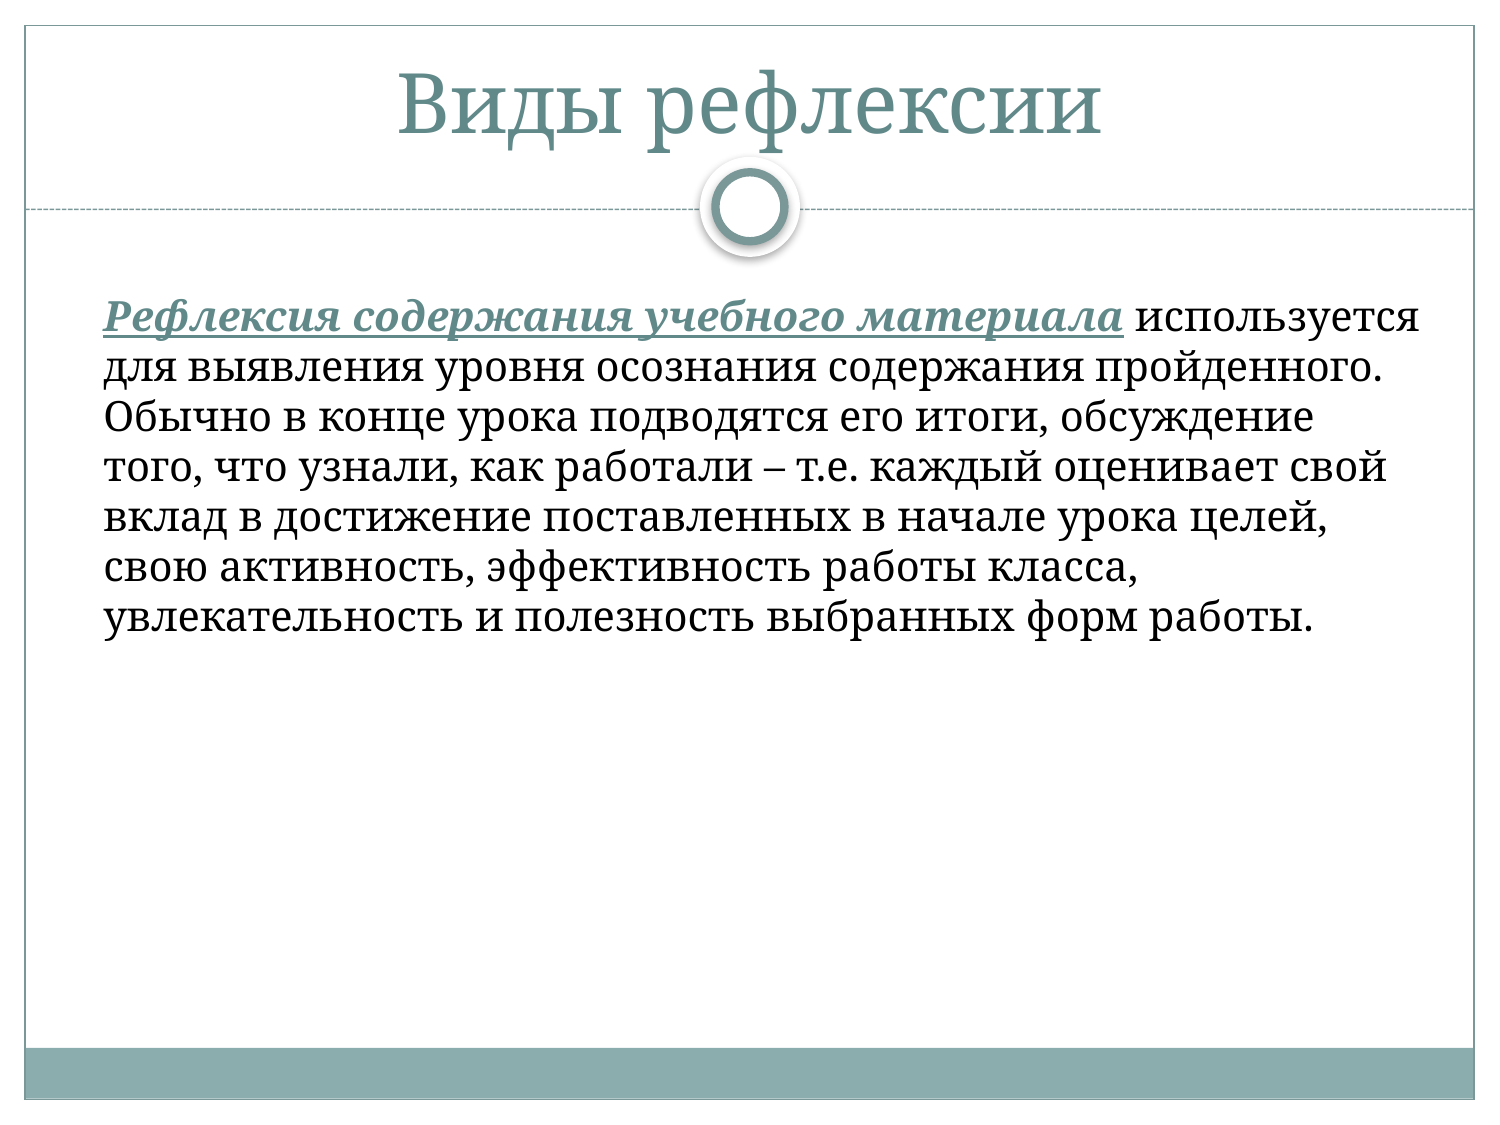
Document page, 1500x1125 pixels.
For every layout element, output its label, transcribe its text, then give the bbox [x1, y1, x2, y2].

text_box Рефлексия содержания учебного материала используется для выявления уровня осознания содержания пройденного. Обычно в конце урока подводятся его итоги, обсуждение того, что узнали, как работали – т.е. каждый оценивает свой вклад в достижение поставленных в начале урока целей, свою активность, эффективность работы класса, увлекательность и полезность выбранных форм работы. [88, 282, 1436, 648]
text_box Виды рефлексии [88, 42, 1412, 158]
